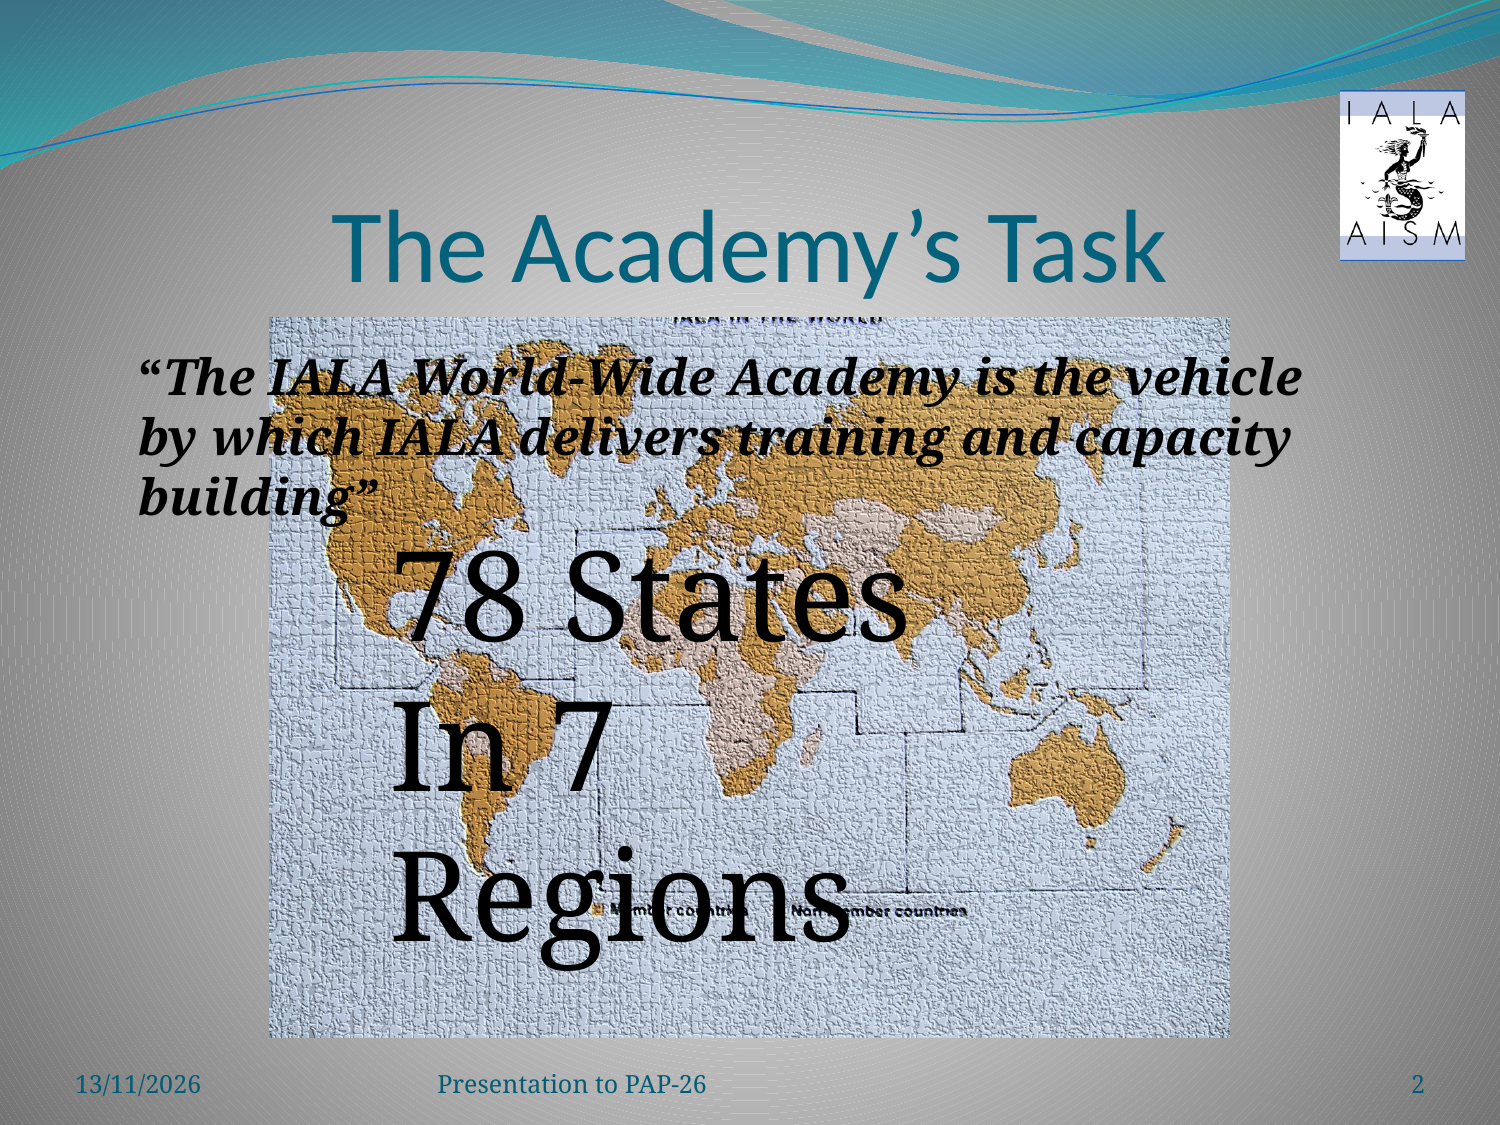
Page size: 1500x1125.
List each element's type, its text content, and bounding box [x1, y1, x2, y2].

text_box “The IALA World-Wide Academy is the vehicle by which IALA delivers training and capacity building” [123, 338, 262, 533]
title The Academy’s Task [75, 115, 1425, 303]
picture [1340, 90, 1465, 261]
text_box “The IALA World-Wide Academy is the vehicle by which IALA delivers training and capacity building” [1236, 338, 1376, 533]
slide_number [75, 1042, 425, 1103]
footer Presentation to PAP-26 [437, 1051, 988, 1103]
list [269, 317, 1231, 1038]
slide_number 2 [1299, 1042, 1425, 1103]
table_header Stage 2 missions [264, 1042, 425, 1051]
